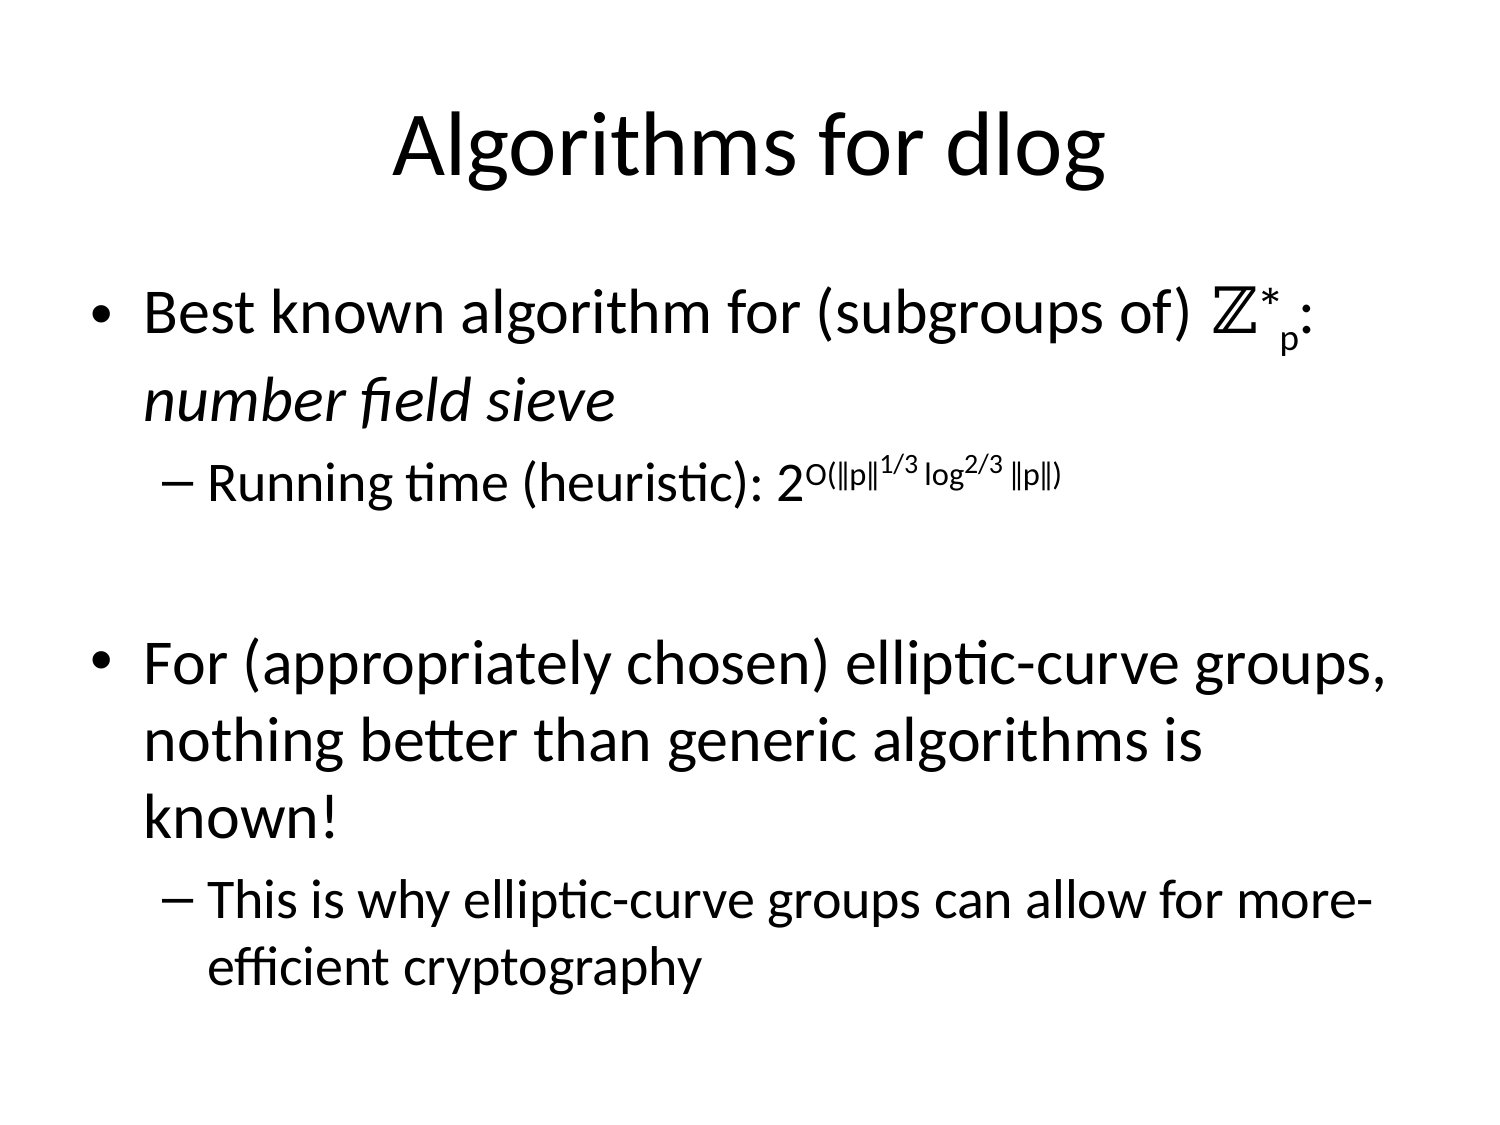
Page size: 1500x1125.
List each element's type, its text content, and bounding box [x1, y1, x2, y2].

list Best known algorithm for (subgroups of) ℤ*p: number field sieve Running time (heuristic): 2O(ǁpǁ1/3 log2/3 ǁpǁ) For (appropriately chosen) elliptic-curve groups, nothing better than generic algorithms is known! This is why elliptic-curve groups can allow for more-efficient cryptography [75, 262, 1425, 1005]
title Algorithms for dlog [75, 45, 1425, 233]
